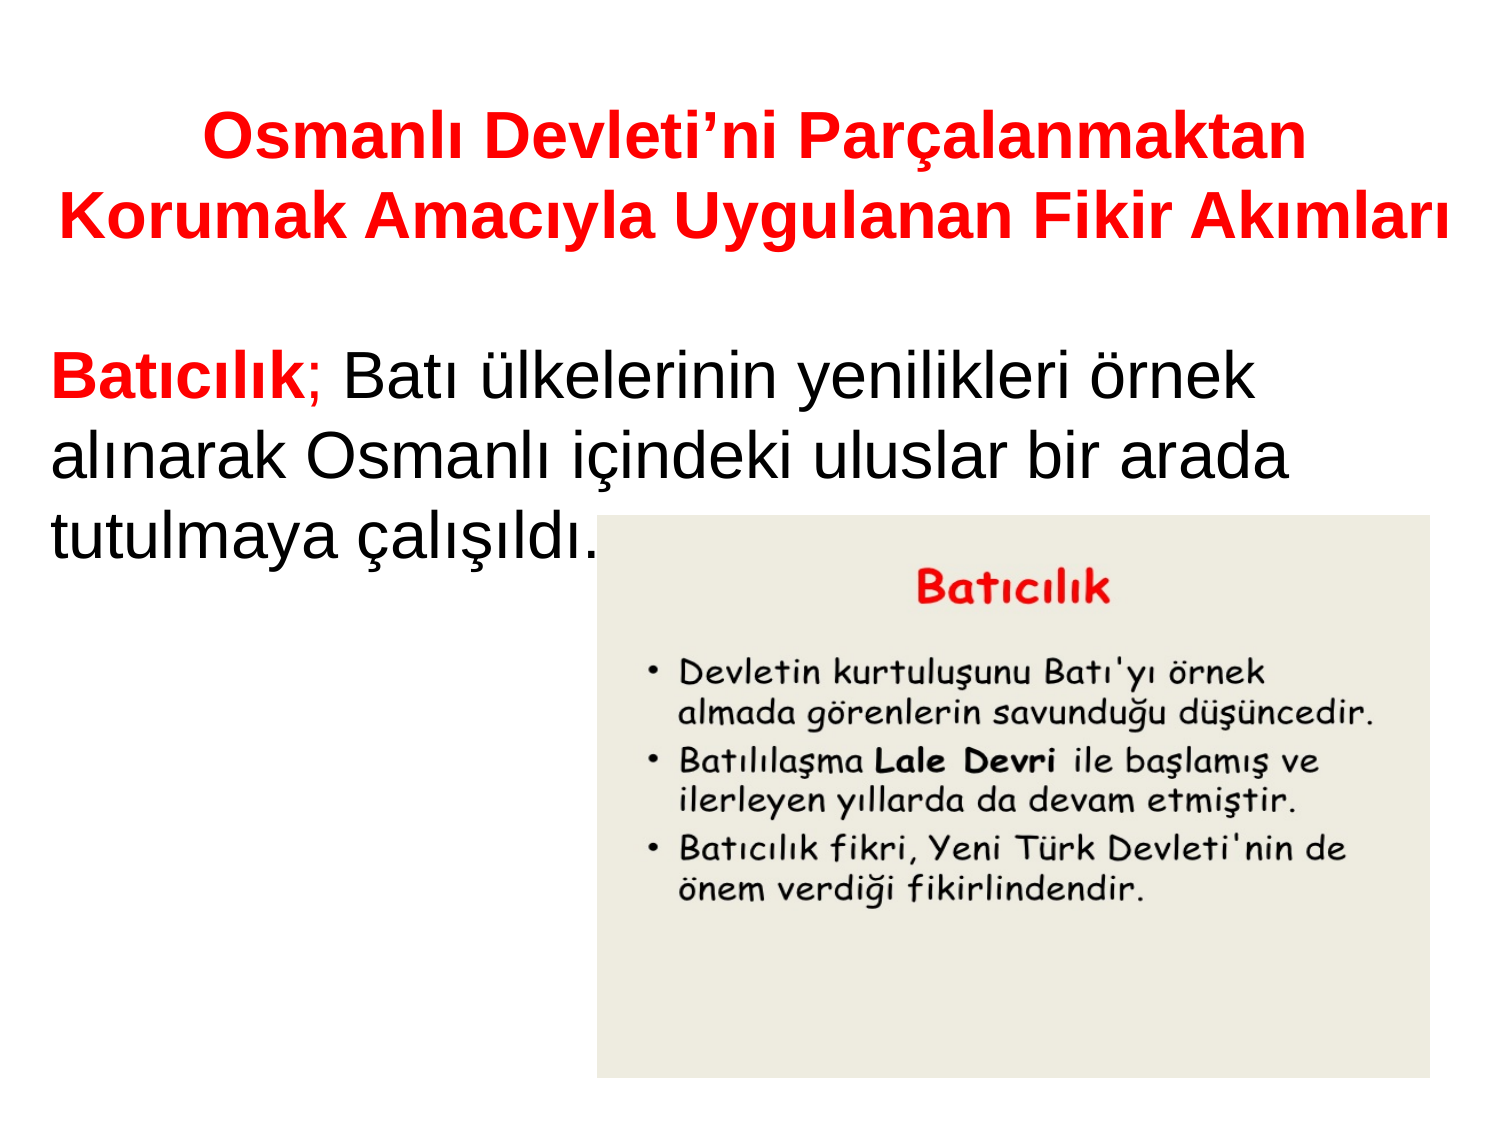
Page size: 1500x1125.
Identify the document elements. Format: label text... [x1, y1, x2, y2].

picture [597, 515, 1430, 1079]
text_box Osmanlı Devleti’ni Parçalanmaktan Korumak Amacıyla Uygulanan Fikir Akımları Batıcılık; Batı ülkelerinin yenilikleri örnek alınarak Osmanlı içindeki uluslar bir arada tutulmaya çalışıldı. [35, 84, 1477, 580]
